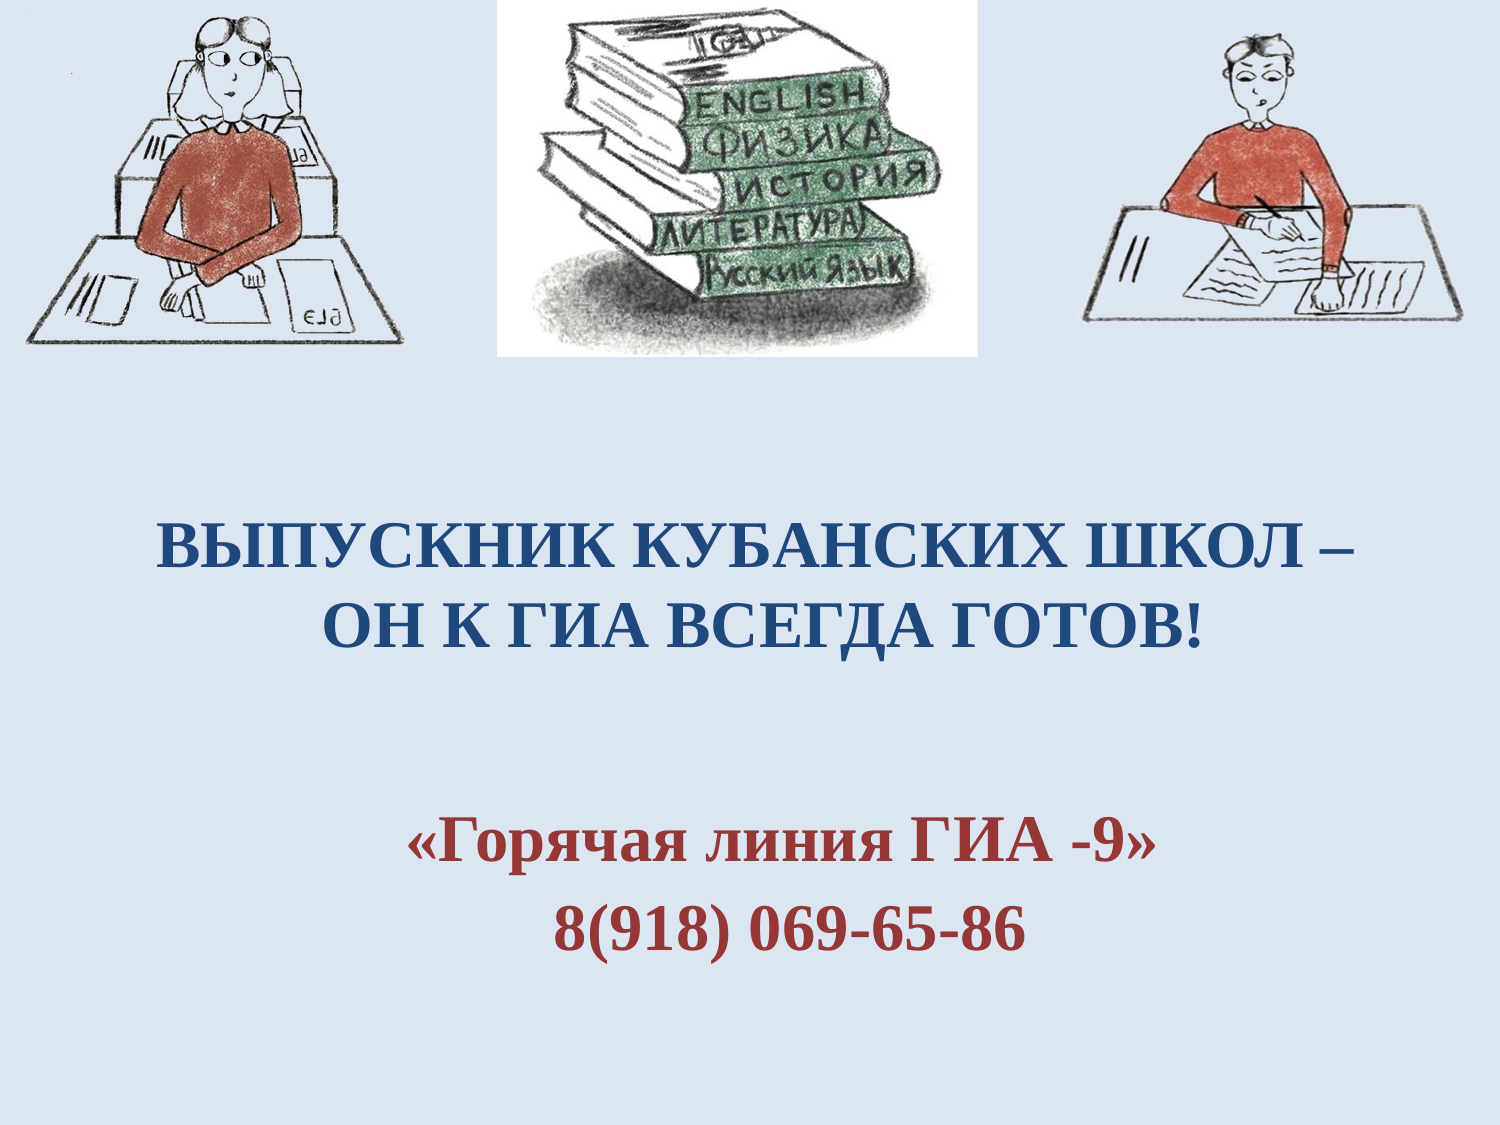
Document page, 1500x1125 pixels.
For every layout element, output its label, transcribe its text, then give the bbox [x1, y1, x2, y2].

picture [1069, 12, 1475, 342]
picture [19, 12, 413, 357]
picture [496, 0, 978, 357]
text_box «Горячая линия ГИА -9» 8(918) 069-65-86 [309, 809, 1273, 969]
title ВЫПУСКНИК КУБАНСКИХ ШКОЛ – ОН К ГИА ВСЕГДА ГОТОВ! [89, 473, 1440, 668]
